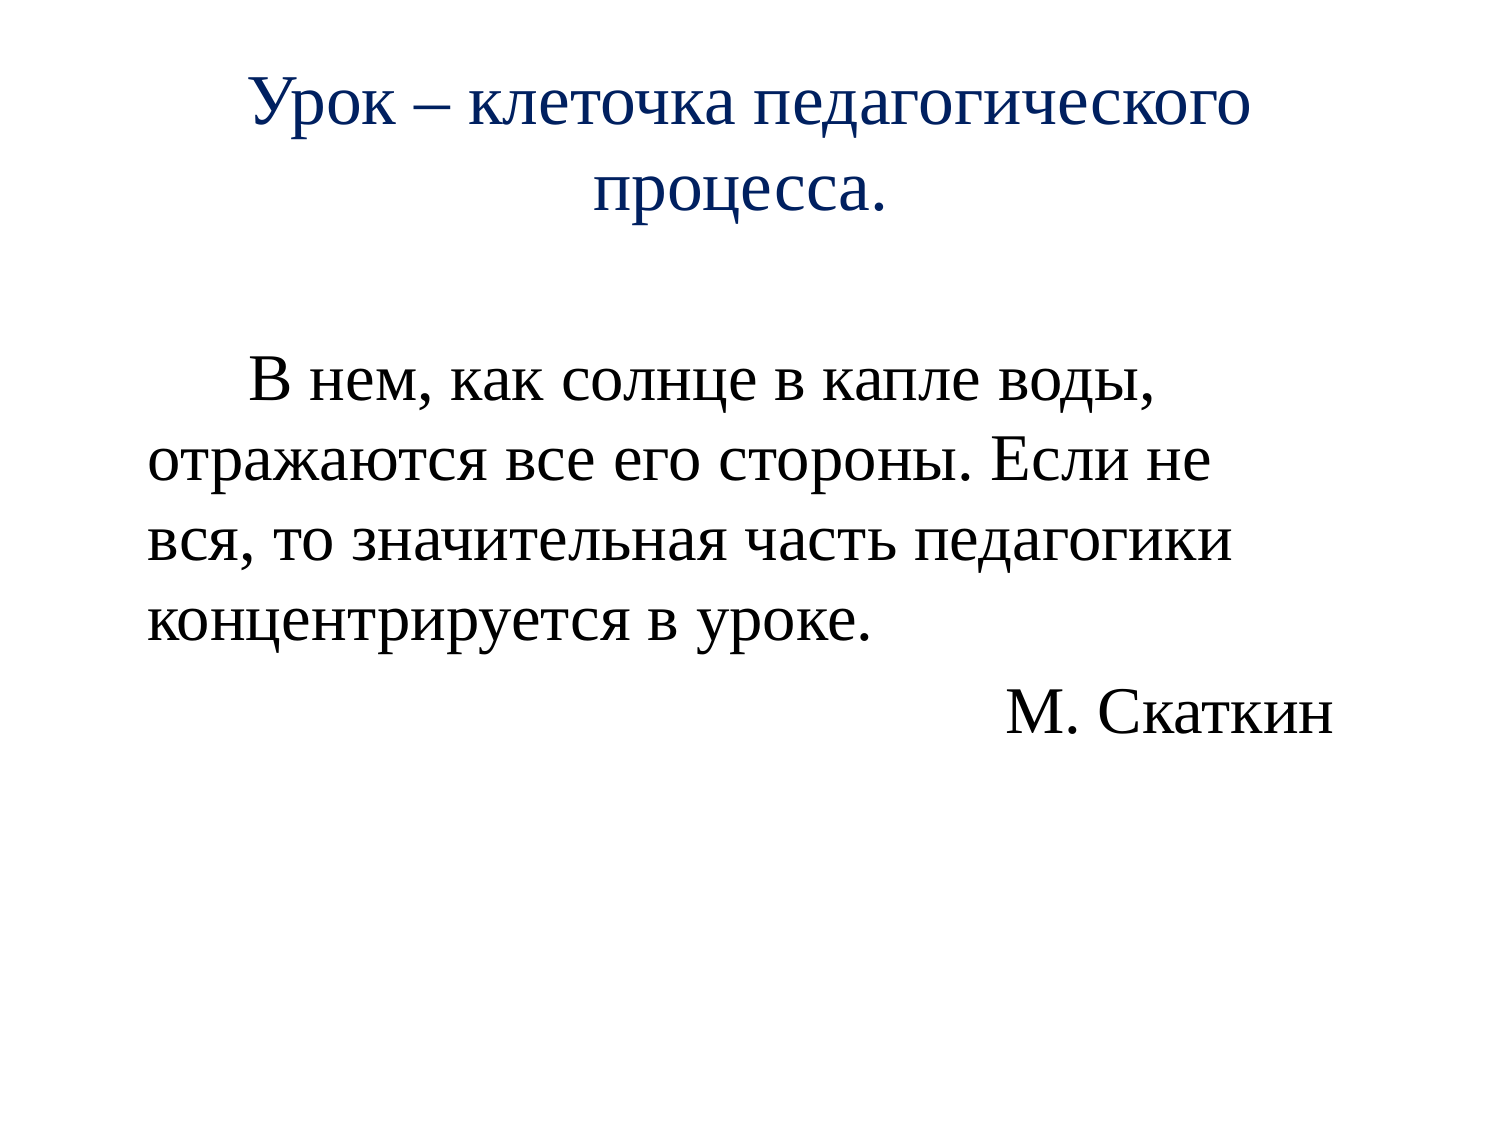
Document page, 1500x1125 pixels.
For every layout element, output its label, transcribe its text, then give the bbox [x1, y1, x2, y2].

list В нем, как солнце в капле воды, отражаются все его стороны. Если не вся, то значительная часть педагогики концентрируется в уроке. М. Скаткин [76, 326, 1350, 1005]
title Урок – клеточка педагогического процесса. [75, 45, 1425, 233]
